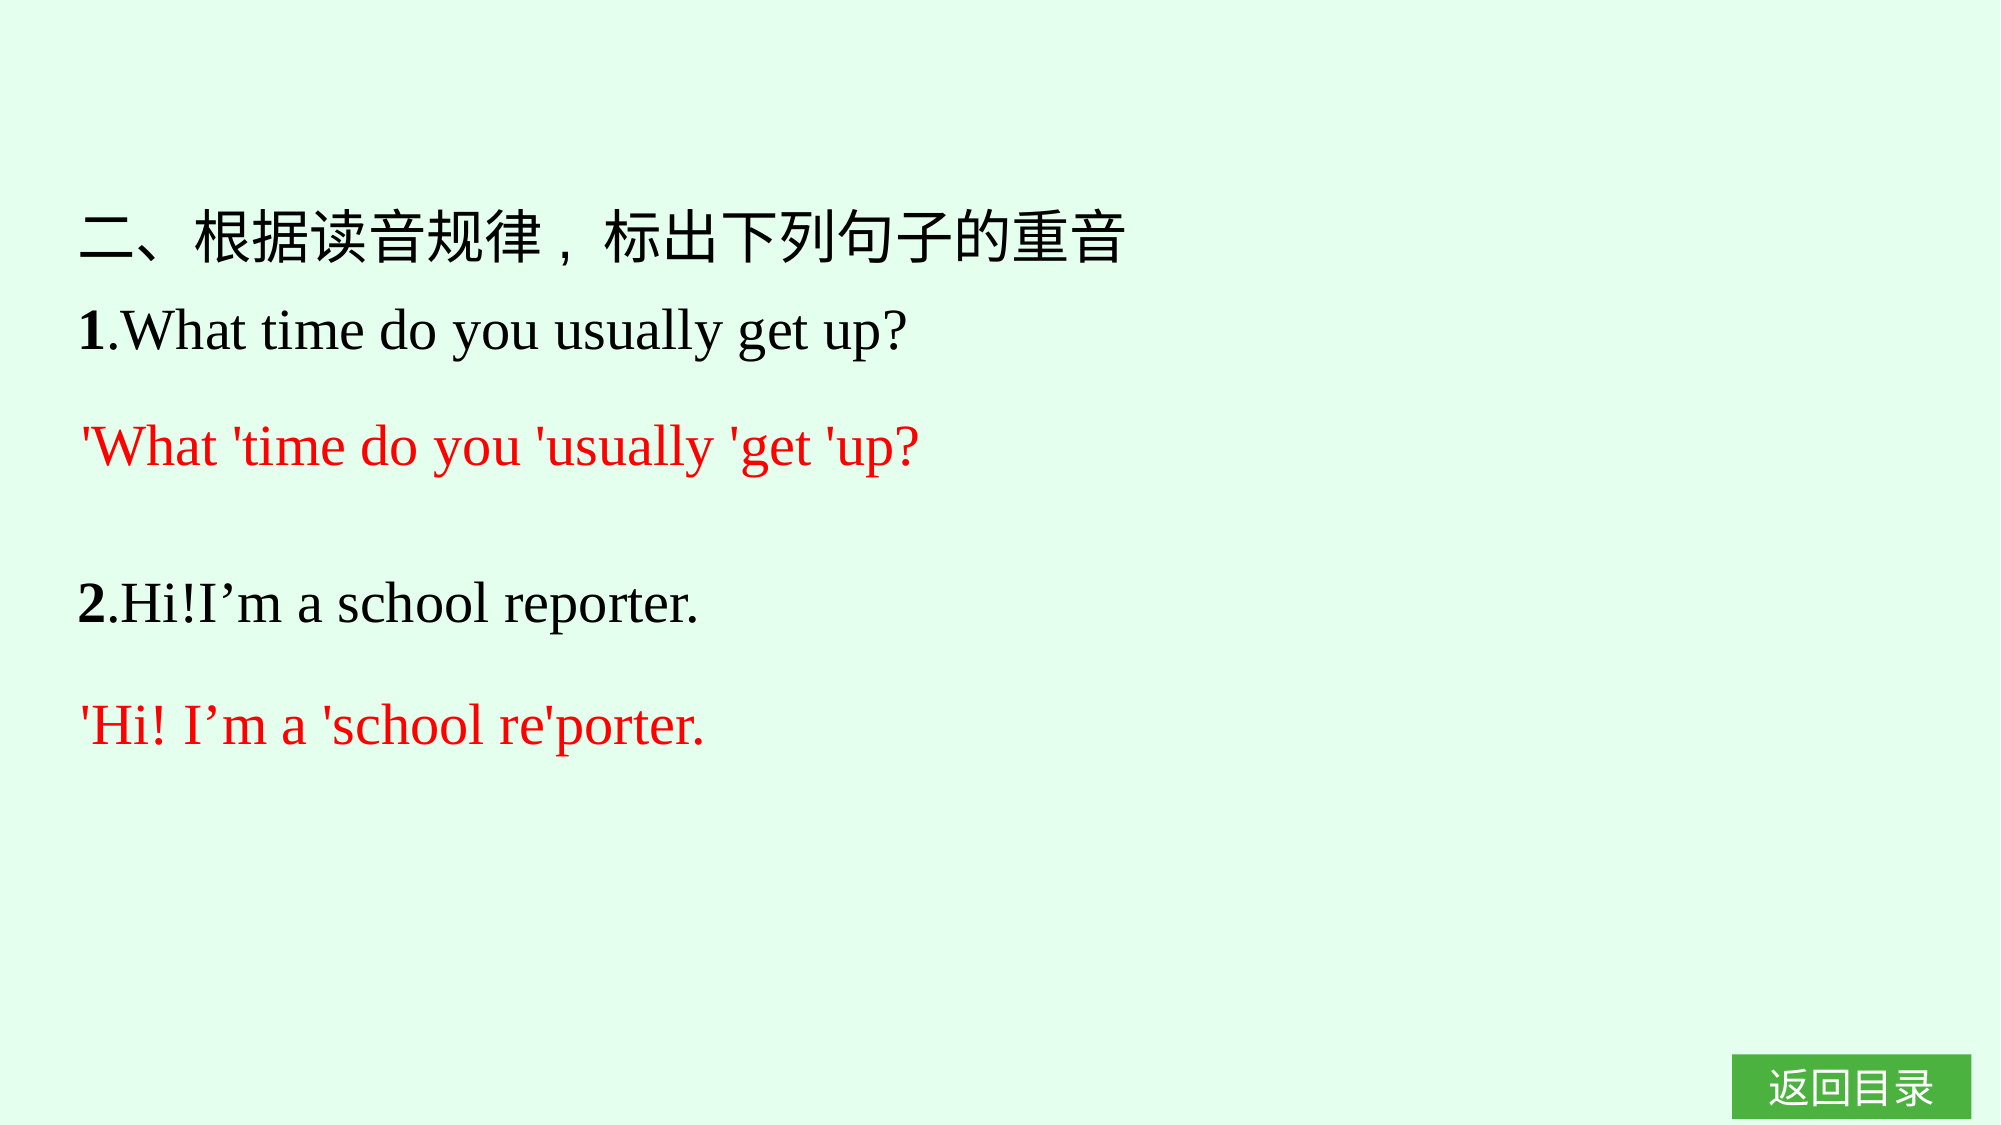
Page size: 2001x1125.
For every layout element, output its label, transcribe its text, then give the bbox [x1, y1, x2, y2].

text_box 'What 'time do you 'usually 'get 'up? [66, 378, 951, 485]
text_box 二、根据读音规律, 标出下列句子的重音 1.What time do you usually get up? 2.Hi!I’m a school reporter. [62, 171, 1938, 642]
text_box 'Hi! I’m a 'school re'porter. [65, 658, 736, 765]
